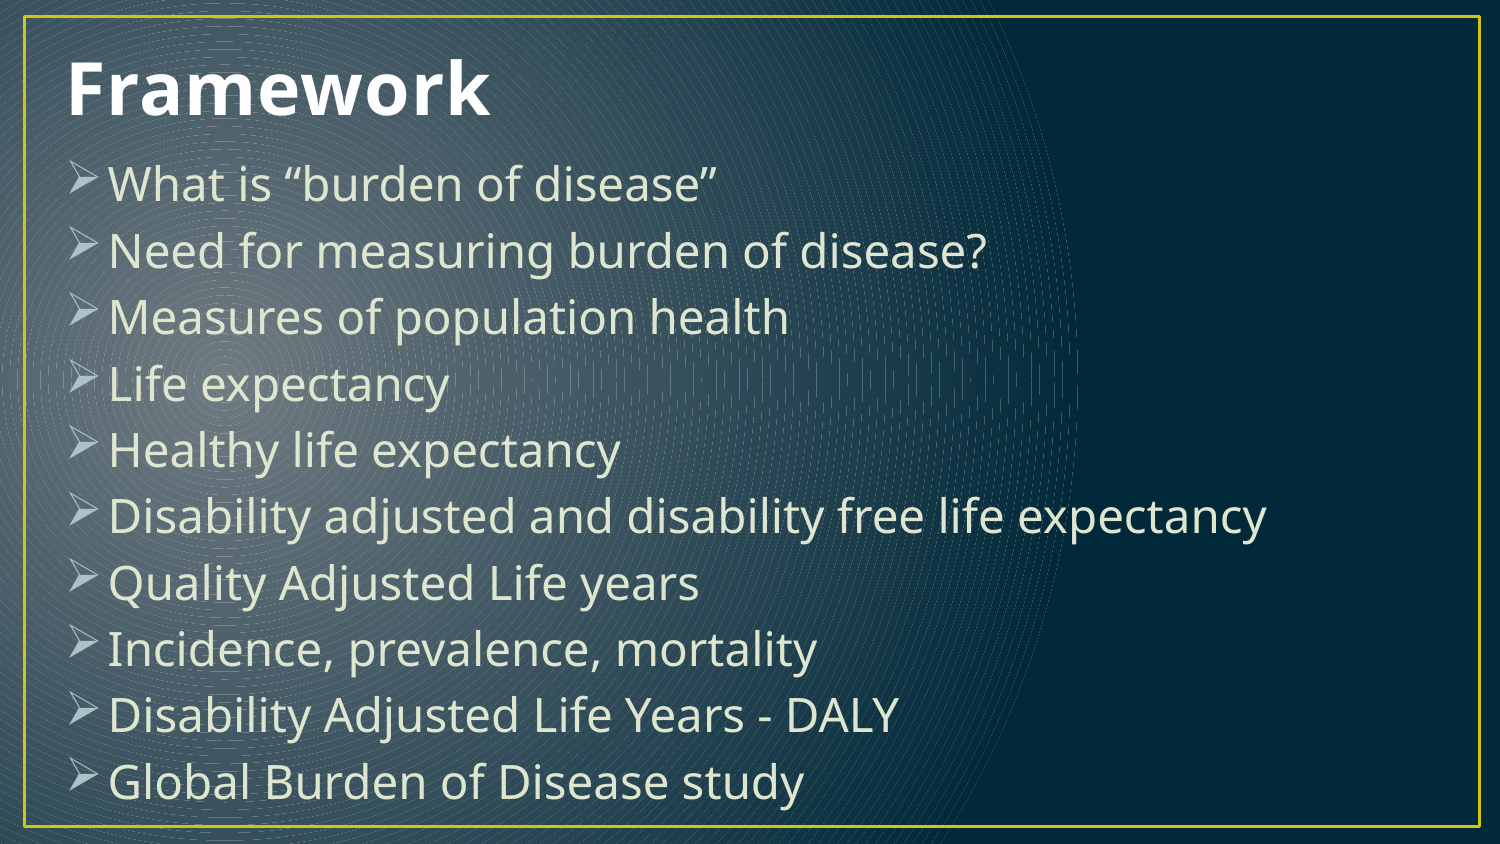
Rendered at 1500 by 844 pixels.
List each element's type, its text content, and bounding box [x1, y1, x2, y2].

list What is “burden of disease” Need for measuring burden of disease? Measures of population health Life expectancy Healthy life expectancy Disability adjusted and disability free life expectancy Quality Adjusted Life years Incidence, prevalence, mortality Disability Adjusted Life Years - DALY Global Burden of Disease study [50, 146, 1475, 822]
title Framework [50, 34, 1475, 138]
